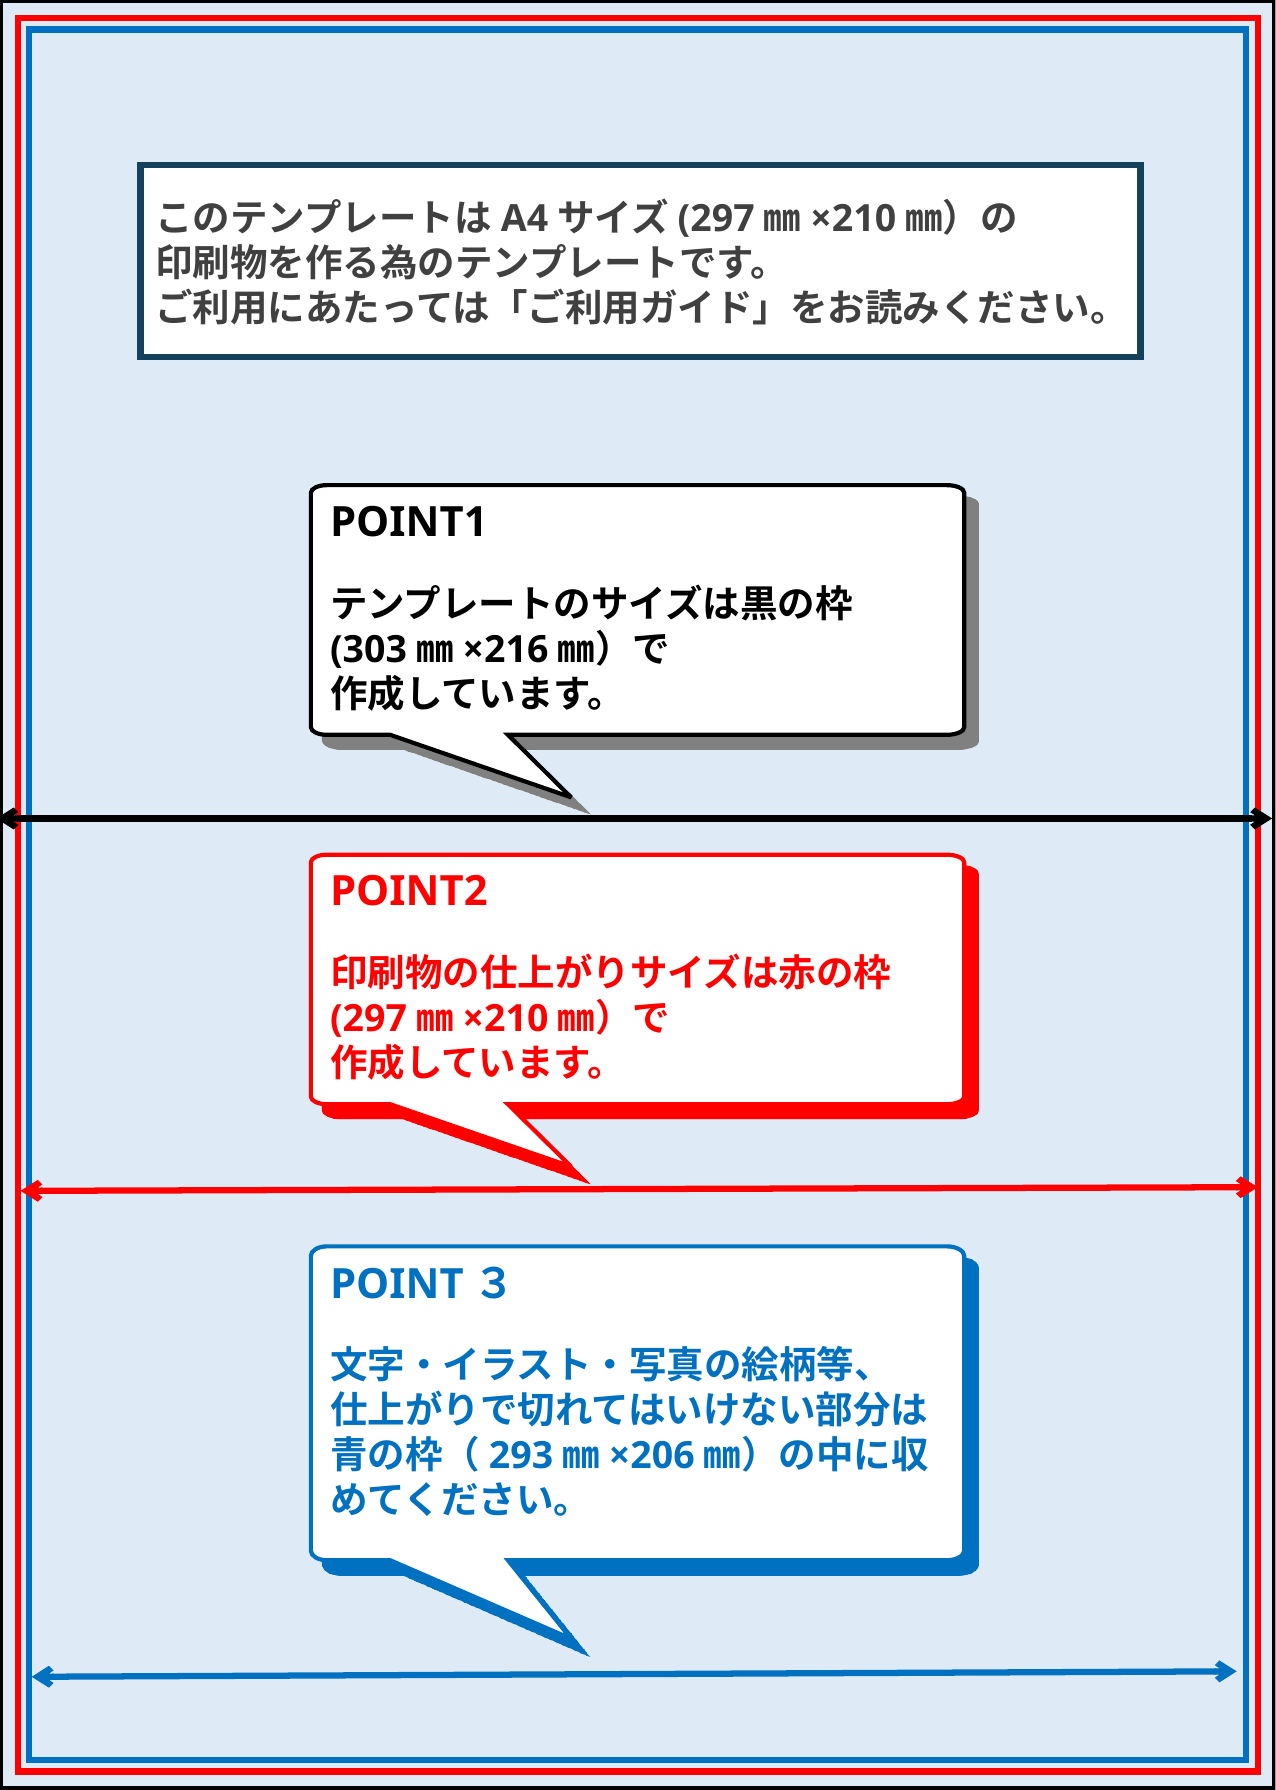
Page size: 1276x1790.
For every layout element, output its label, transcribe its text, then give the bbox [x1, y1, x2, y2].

text_box [28, 1191, 1247, 1761]
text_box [31, 1671, 1237, 1677]
text_box POINT1 テンプレートのサイズは黒の枠 (303㎜×216㎜）で 作成しています。 [310, 485, 965, 798]
text_box POINT2 印刷物の仕上がりサイズは赤の枠(297㎜×210㎜）で 作成しています。 [310, 854, 965, 1167]
text_box [0, 0, 1276, 1790]
text_box [28, 28, 1247, 815]
text_box POINT３ 文字・イラスト・写真の絵柄等、 仕上がりで切れてはいけない部分は 青の枠（293㎜×206㎜）の中に収めてください。 [310, 1246, 965, 1639]
text_box [17, 822, 1259, 1773]
text_box このテンプレートはA4サイズ(297㎜×210㎜）の 印刷物を作る為のテンプレートです。 ご利用にあたっては「ご利用ガイド」をお読みください。 [140, 164, 1142, 358]
text_box [28, 822, 1247, 1187]
text_box [17, 17, 1259, 815]
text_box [20, 1187, 1258, 1191]
